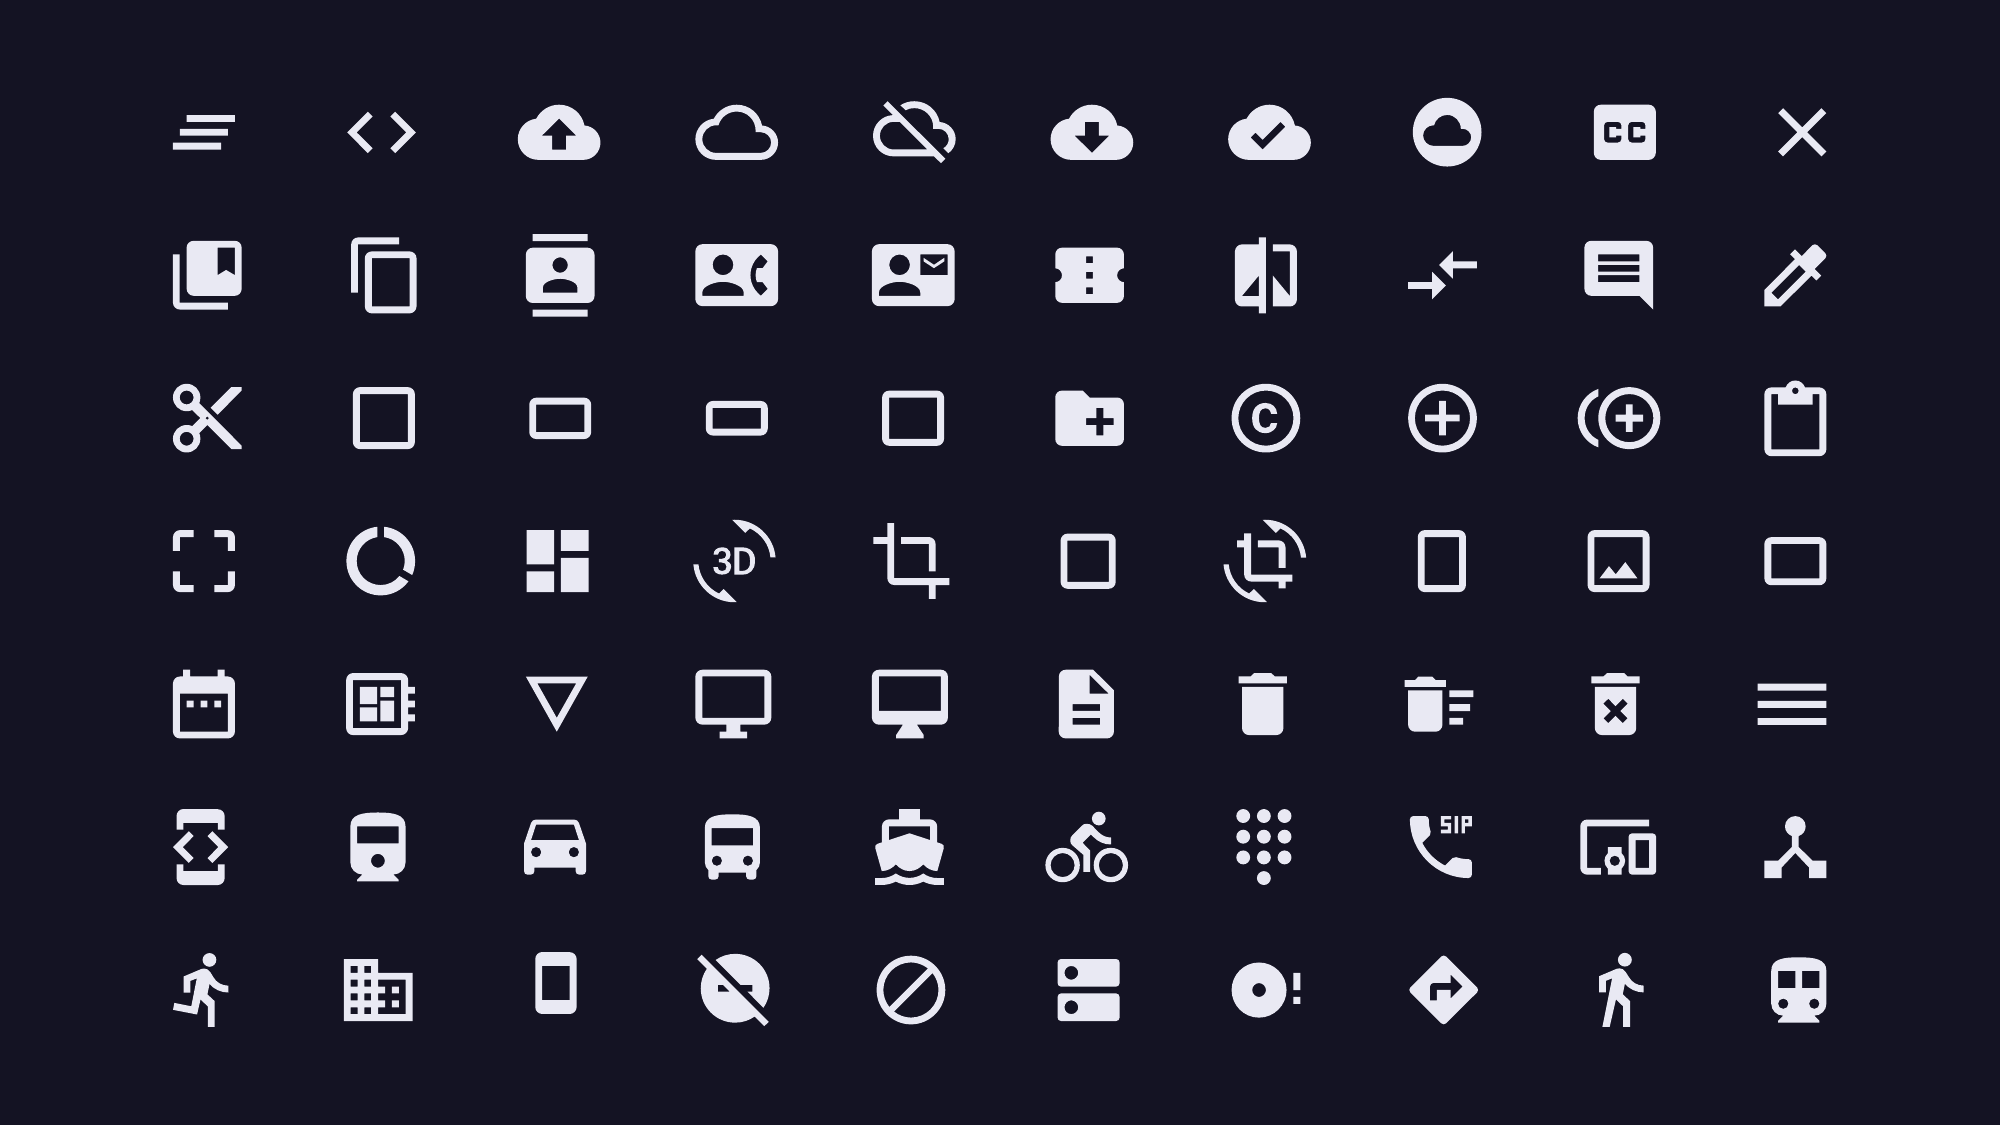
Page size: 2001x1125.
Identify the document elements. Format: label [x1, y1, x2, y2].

text_box [1757, 718, 1827, 725]
text_box [1055, 390, 1124, 446]
text_box [1256, 829, 1271, 844]
text_box [524, 819, 587, 875]
text_box [873, 523, 950, 599]
text_box [1764, 816, 1827, 879]
text_box [697, 954, 769, 1027]
text_box [875, 809, 944, 872]
text_box [176, 864, 225, 886]
text_box [1050, 104, 1134, 160]
text_box [1060, 533, 1116, 589]
text_box [214, 571, 235, 593]
text_box [1236, 809, 1251, 823]
text_box [1256, 871, 1271, 886]
text_box [560, 530, 589, 551]
text_box [732, 519, 776, 558]
text_box [1234, 237, 1266, 314]
text_box [207, 831, 229, 863]
text_box [186, 240, 242, 296]
text_box [1628, 833, 1657, 875]
text_box [1404, 676, 1446, 687]
text_box [882, 390, 945, 446]
text_box [1277, 829, 1292, 844]
text_box [1057, 959, 1120, 987]
text_box [875, 873, 944, 885]
text_box [1058, 669, 1114, 739]
text_box [1584, 240, 1654, 310]
text_box [560, 557, 589, 593]
text_box [517, 104, 601, 160]
text_box [1045, 847, 1080, 883]
text_box [1757, 683, 1827, 691]
text_box [1449, 704, 1471, 712]
text_box [1256, 850, 1271, 865]
text_box [525, 676, 588, 732]
text_box [1093, 847, 1129, 883]
text_box [384, 526, 416, 576]
text_box [705, 400, 768, 436]
text_box [364, 251, 417, 314]
text_box [1778, 108, 1827, 157]
text_box [693, 564, 737, 603]
text_box [346, 526, 409, 596]
text_box [172, 383, 242, 453]
text_box [1091, 811, 1106, 826]
text_box [172, 530, 194, 551]
text_box [1764, 537, 1827, 586]
text_box [351, 237, 400, 293]
text_box [1598, 387, 1661, 450]
text_box [1238, 673, 1287, 684]
text_box [350, 812, 406, 882]
text_box [352, 387, 415, 450]
text_box [1449, 717, 1464, 725]
text_box [186, 115, 235, 122]
text_box [715, 953, 770, 1008]
text_box [900, 101, 956, 154]
text_box [176, 809, 225, 830]
text_box [1057, 993, 1120, 1022]
text_box [871, 669, 948, 739]
text_box [1272, 244, 1297, 307]
text_box [1231, 962, 1287, 1018]
text_box [202, 953, 217, 967]
text_box [1262, 519, 1307, 558]
text_box [347, 111, 373, 154]
text_box [1408, 690, 1443, 732]
text_box [172, 254, 228, 310]
text_box [1277, 850, 1292, 865]
text_box [695, 104, 779, 160]
text_box [526, 530, 555, 565]
text_box [179, 128, 228, 136]
text_box [1409, 816, 1472, 879]
text_box [526, 571, 555, 593]
text_box [1764, 380, 1827, 457]
text_box [1408, 383, 1477, 453]
text_box [695, 244, 779, 307]
text_box [214, 530, 235, 551]
text_box [1591, 673, 1640, 684]
text_box [1228, 104, 1311, 160]
text_box [1580, 819, 1650, 875]
text_box [1070, 823, 1112, 872]
text_box [172, 571, 194, 593]
text_box [390, 111, 416, 154]
text_box [343, 959, 413, 1022]
text_box [172, 669, 235, 739]
text_box [876, 955, 946, 1025]
text_box [1242, 686, 1284, 736]
text_box [173, 968, 229, 1027]
text_box [1594, 686, 1637, 736]
text_box [734, 547, 755, 575]
text_box [1577, 388, 1599, 448]
text_box [1599, 968, 1644, 1027]
text_box [695, 669, 772, 739]
text_box [532, 309, 588, 317]
text_box [1617, 952, 1632, 967]
text_box [704, 814, 760, 880]
text_box [1408, 271, 1446, 300]
text_box [1236, 829, 1251, 844]
text_box [871, 244, 955, 307]
text_box [1055, 247, 1124, 303]
text_box [1449, 690, 1474, 698]
text_box [1293, 996, 1301, 1004]
text_box [1757, 700, 1827, 708]
text_box [1256, 809, 1271, 823]
text_box [1237, 533, 1293, 589]
text_box [1231, 383, 1301, 453]
text_box [1417, 530, 1466, 593]
text_box [1771, 957, 1827, 1023]
text_box [1236, 850, 1251, 865]
text_box [525, 247, 595, 303]
text_box [346, 673, 415, 736]
text_box [1764, 244, 1827, 307]
text_box [1412, 97, 1482, 167]
text_box [1587, 530, 1650, 593]
text_box [173, 831, 194, 863]
text_box [172, 142, 222, 150]
text_box [532, 234, 588, 242]
text_box [873, 101, 946, 164]
text_box [529, 397, 592, 440]
text_box [1293, 972, 1301, 991]
text_box [1439, 251, 1477, 279]
text_box [1409, 955, 1479, 1025]
text_box [1223, 564, 1267, 603]
text_box [535, 952, 577, 1014]
text_box [713, 547, 732, 575]
text_box [1277, 809, 1292, 823]
text_box [1593, 104, 1656, 160]
